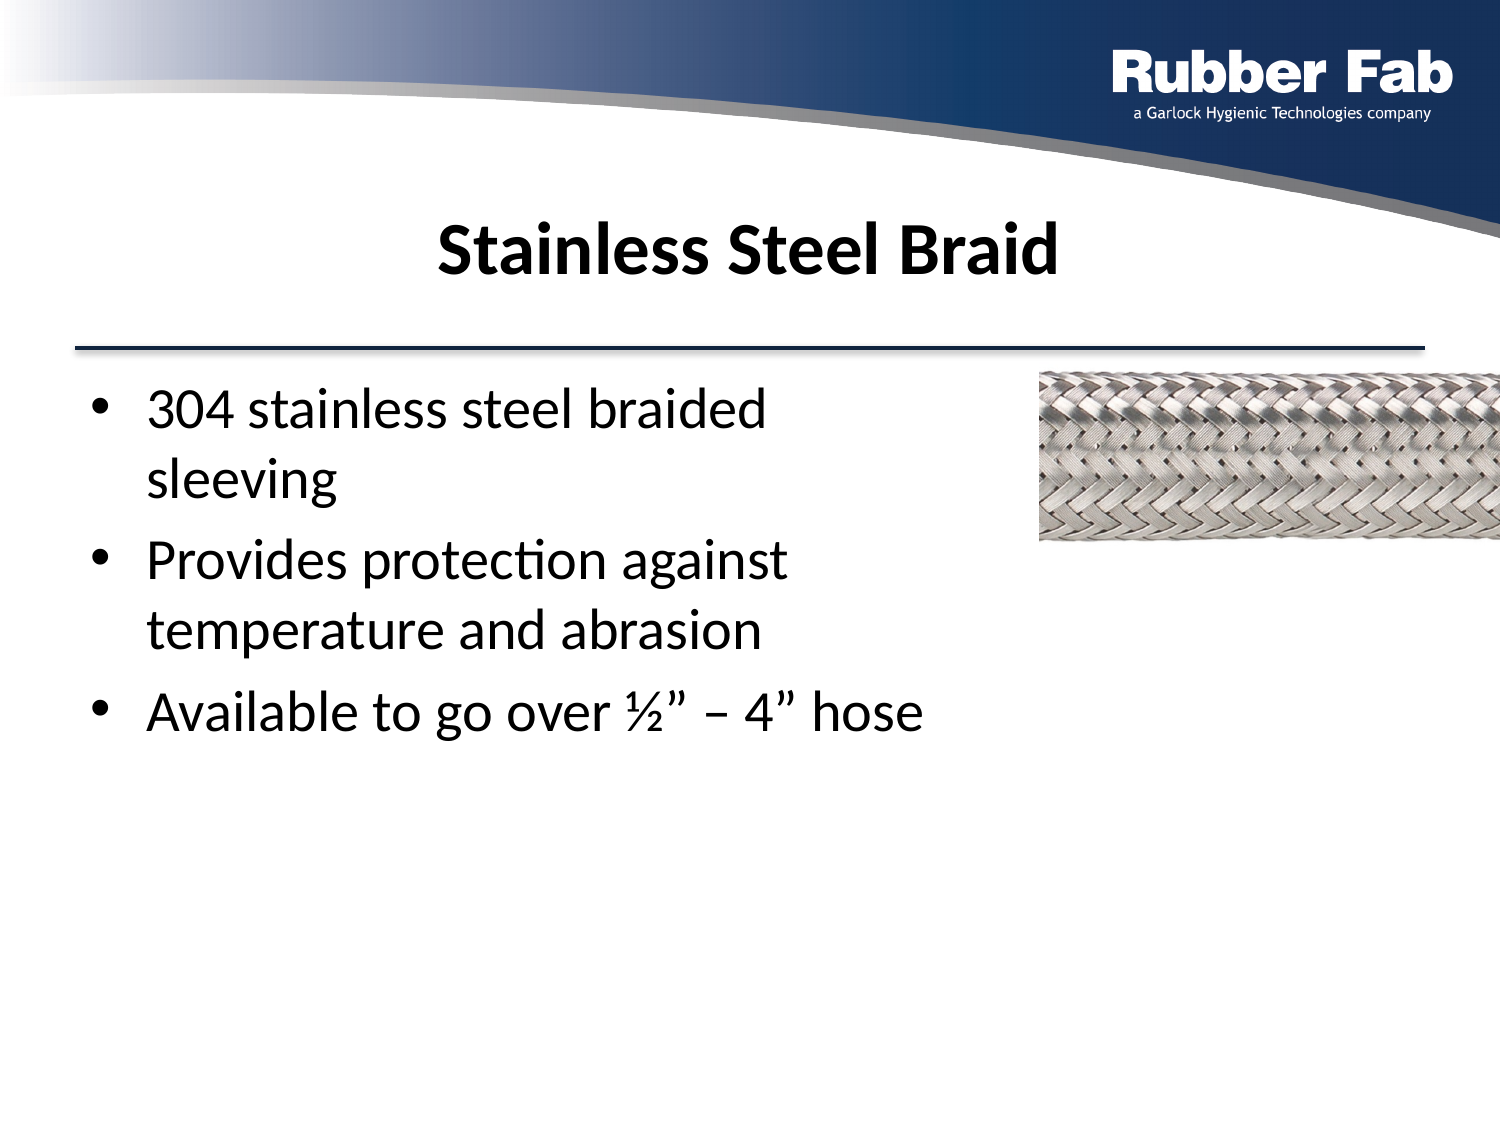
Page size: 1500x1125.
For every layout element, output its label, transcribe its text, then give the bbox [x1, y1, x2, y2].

picture [0, 0, 1500, 240]
title Stainless Steel Braid [75, 151, 1425, 339]
list 304 stainless steel braided sleeving Provides protection against temperature and abrasion Available to go over ½” – 4” hose [75, 362, 952, 1101]
picture [1038, 362, 1500, 548]
